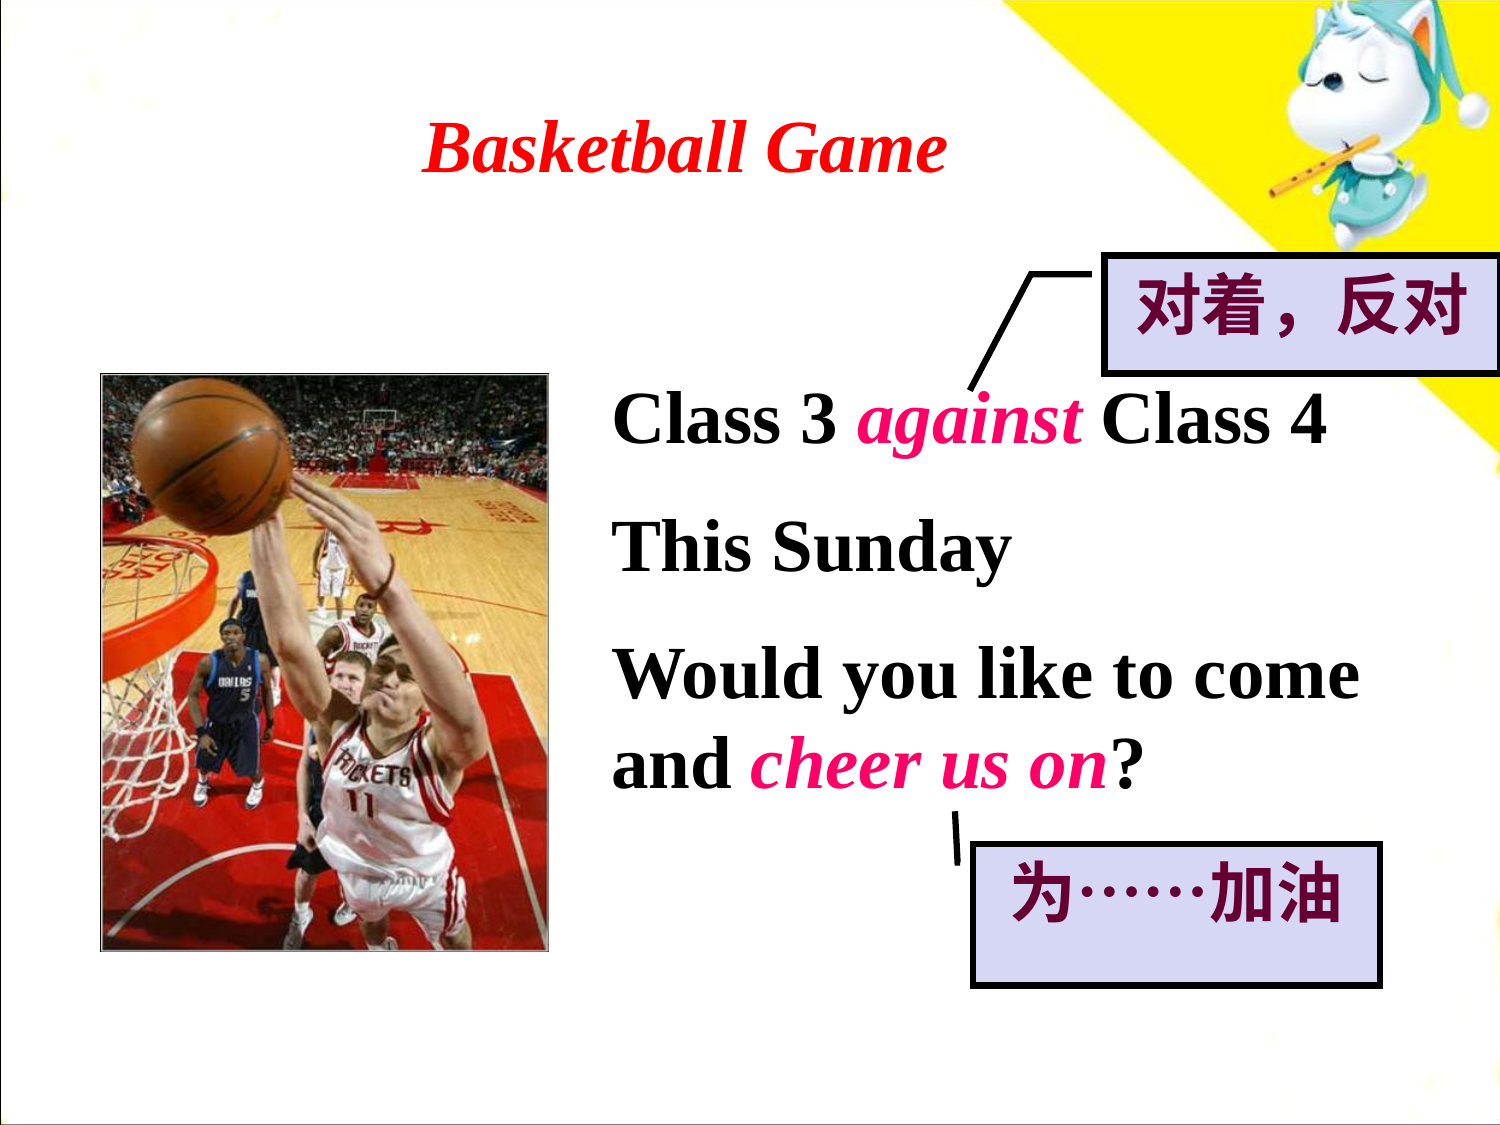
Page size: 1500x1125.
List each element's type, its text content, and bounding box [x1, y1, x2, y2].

picture [0, 0, 1500, 1125]
text_box Class 3 against Class 4 This Sunday Would you like to come and cheer us on? [596, 361, 1447, 812]
text_box Basketball Game [407, 90, 1081, 195]
text_box 为……加油 [972, 843, 1381, 986]
text_box 对着，反对 [1104, 255, 1500, 374]
